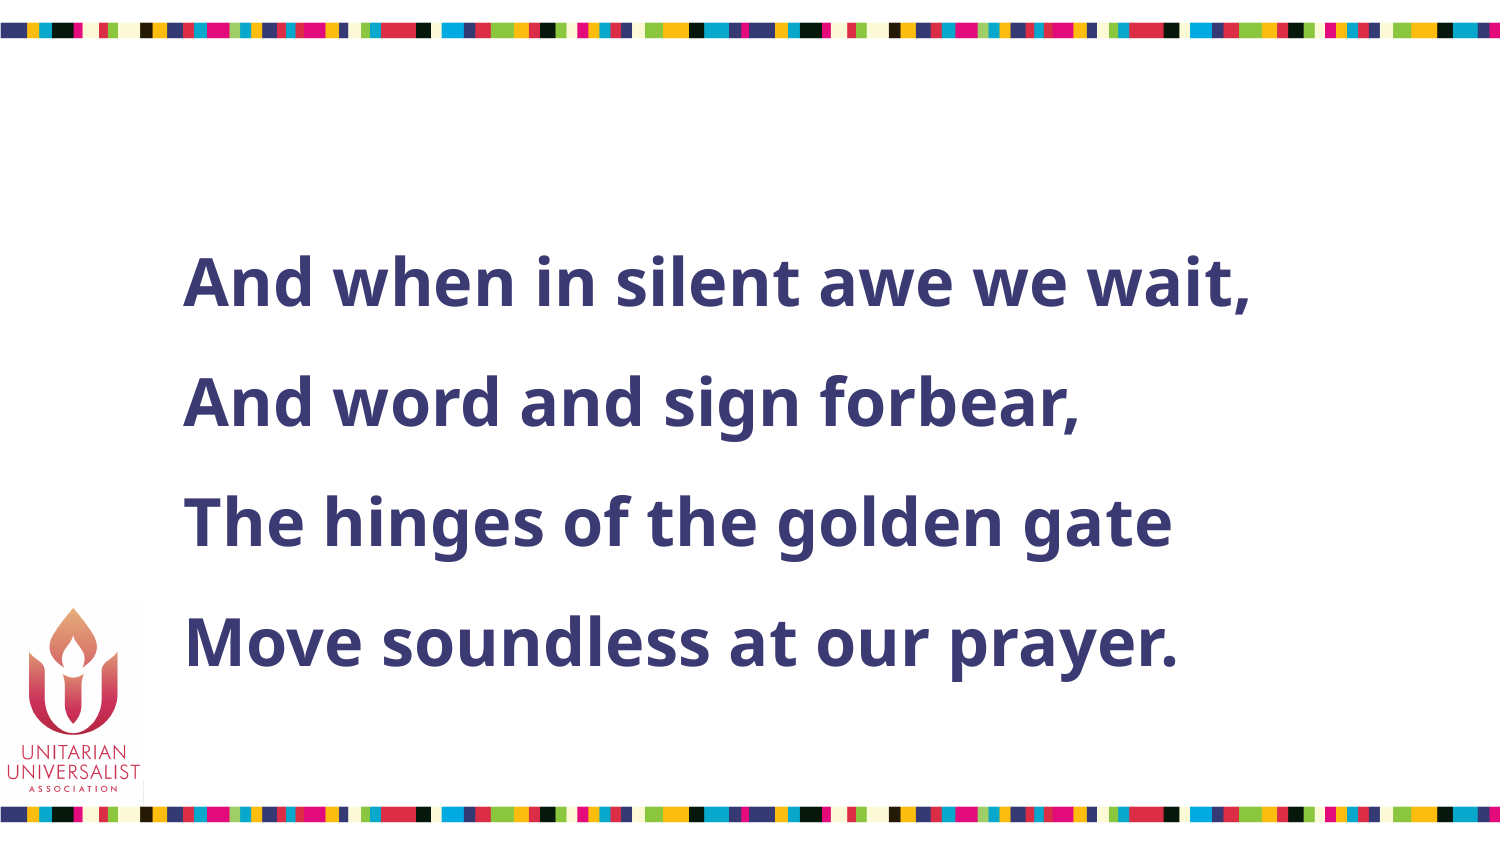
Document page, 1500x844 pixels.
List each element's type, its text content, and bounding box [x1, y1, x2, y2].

picture [0, 600, 1500, 824]
picture [0, 22, 1500, 40]
text_box And when in silent awe we wait, And word and sign forbear, The hinges of the golden gate Move soundless at our prayer. [168, 184, 1421, 695]
